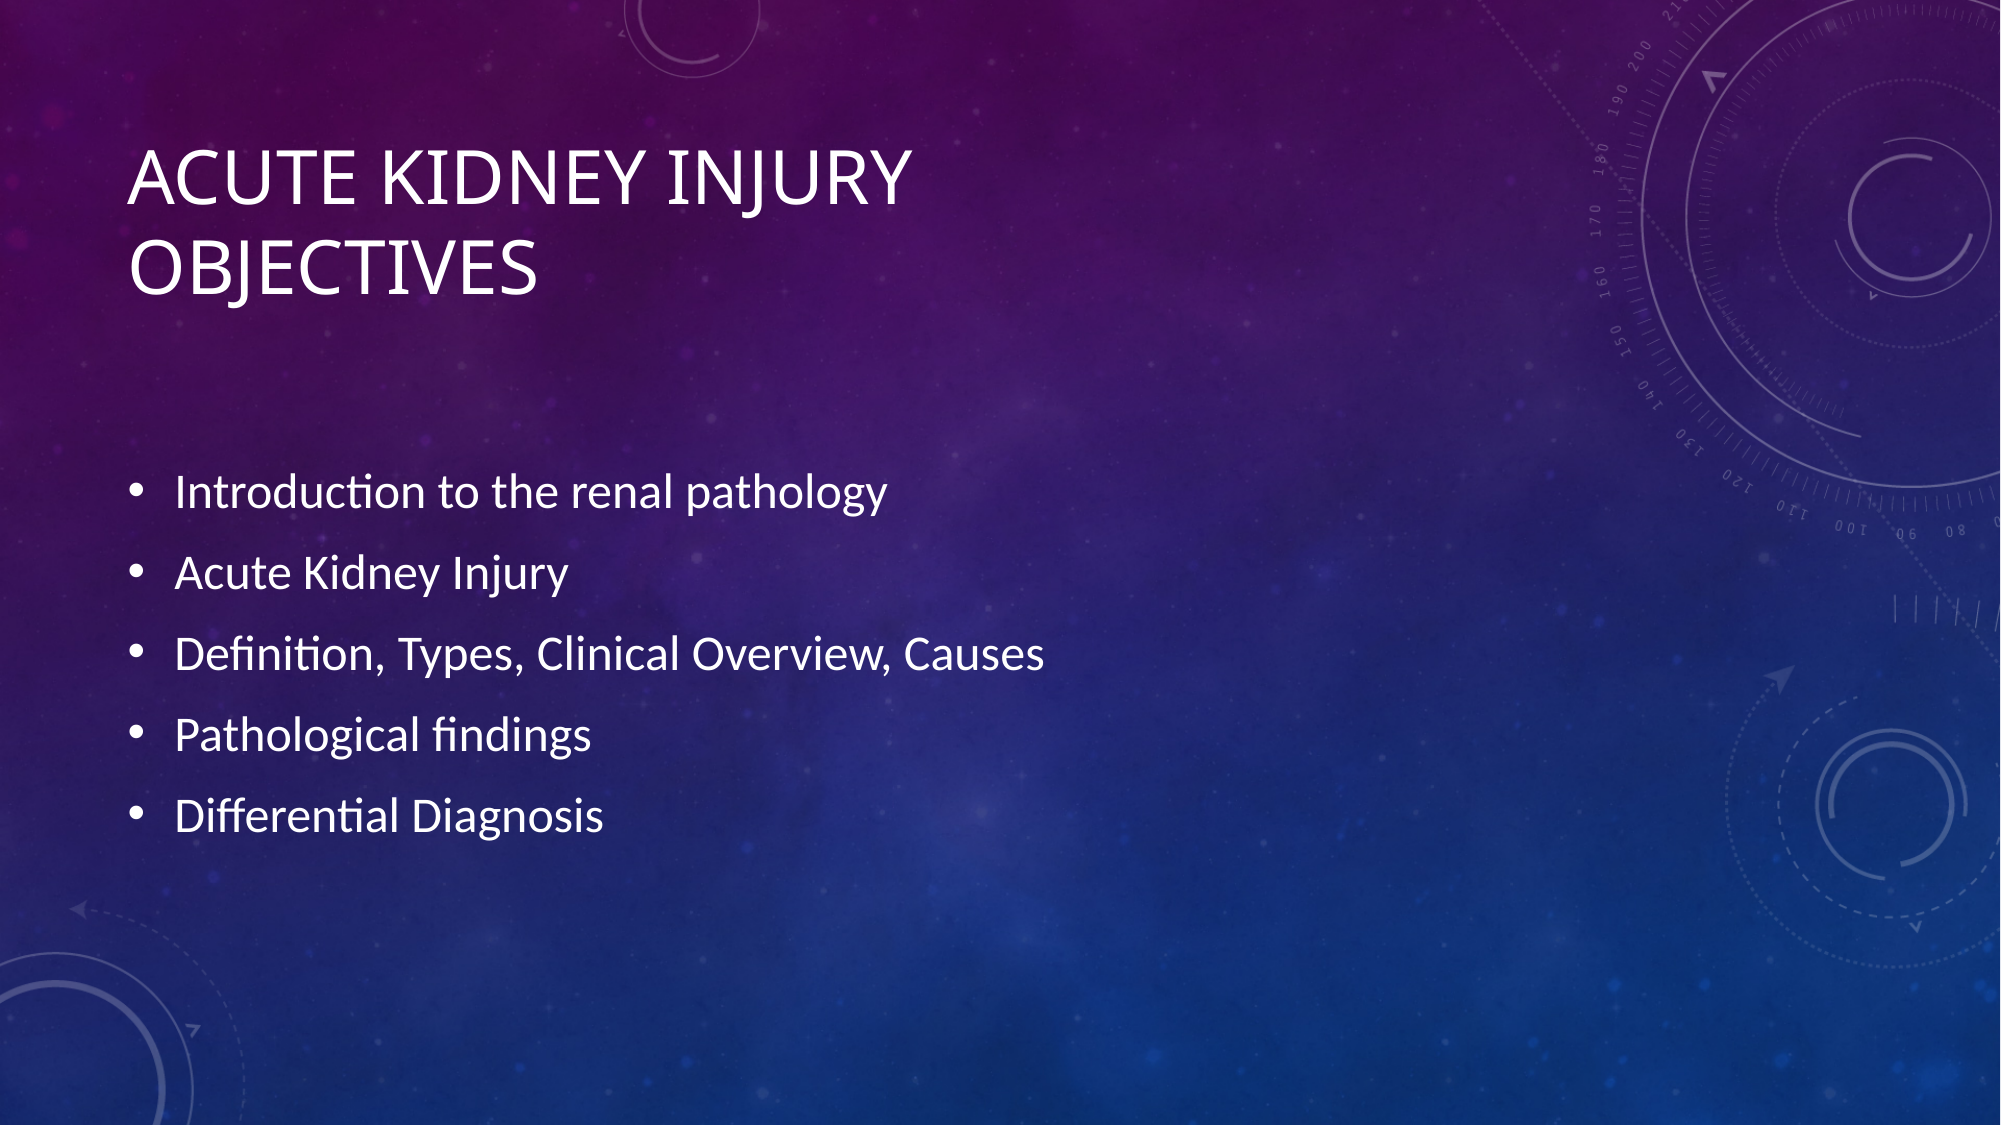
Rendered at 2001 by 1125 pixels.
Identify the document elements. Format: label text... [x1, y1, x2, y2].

title Acute kidney injury objectives [112, 99, 1775, 339]
list Introduction to the renal pathology Acute Kidney Injury Definition, Types, Clinical Overview, Causes Pathological findings Differential Diagnosis [112, 351, 1775, 950]
picture [0, 0, 2001, 1125]
